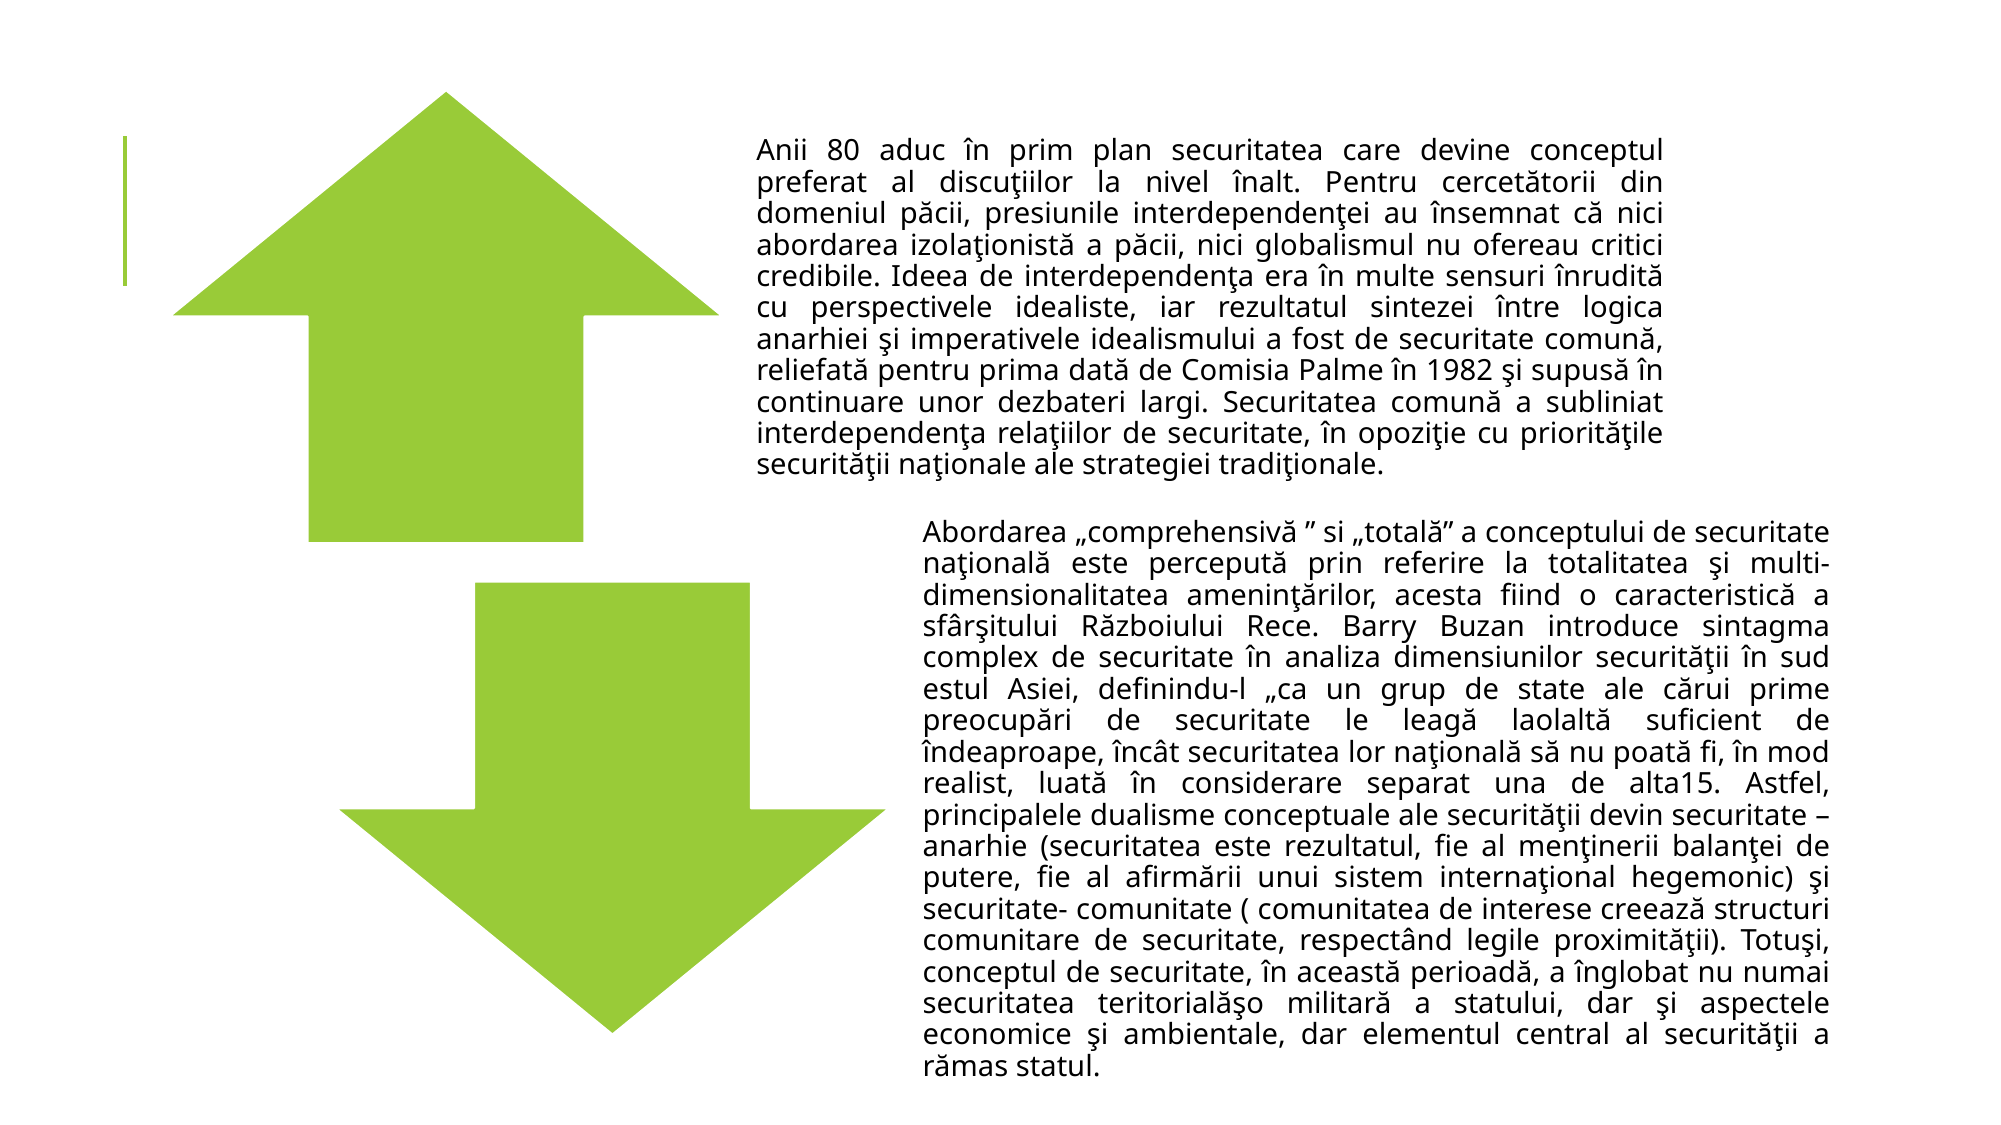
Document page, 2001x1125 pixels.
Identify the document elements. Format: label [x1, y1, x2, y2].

list [167, 89, 1849, 1036]
